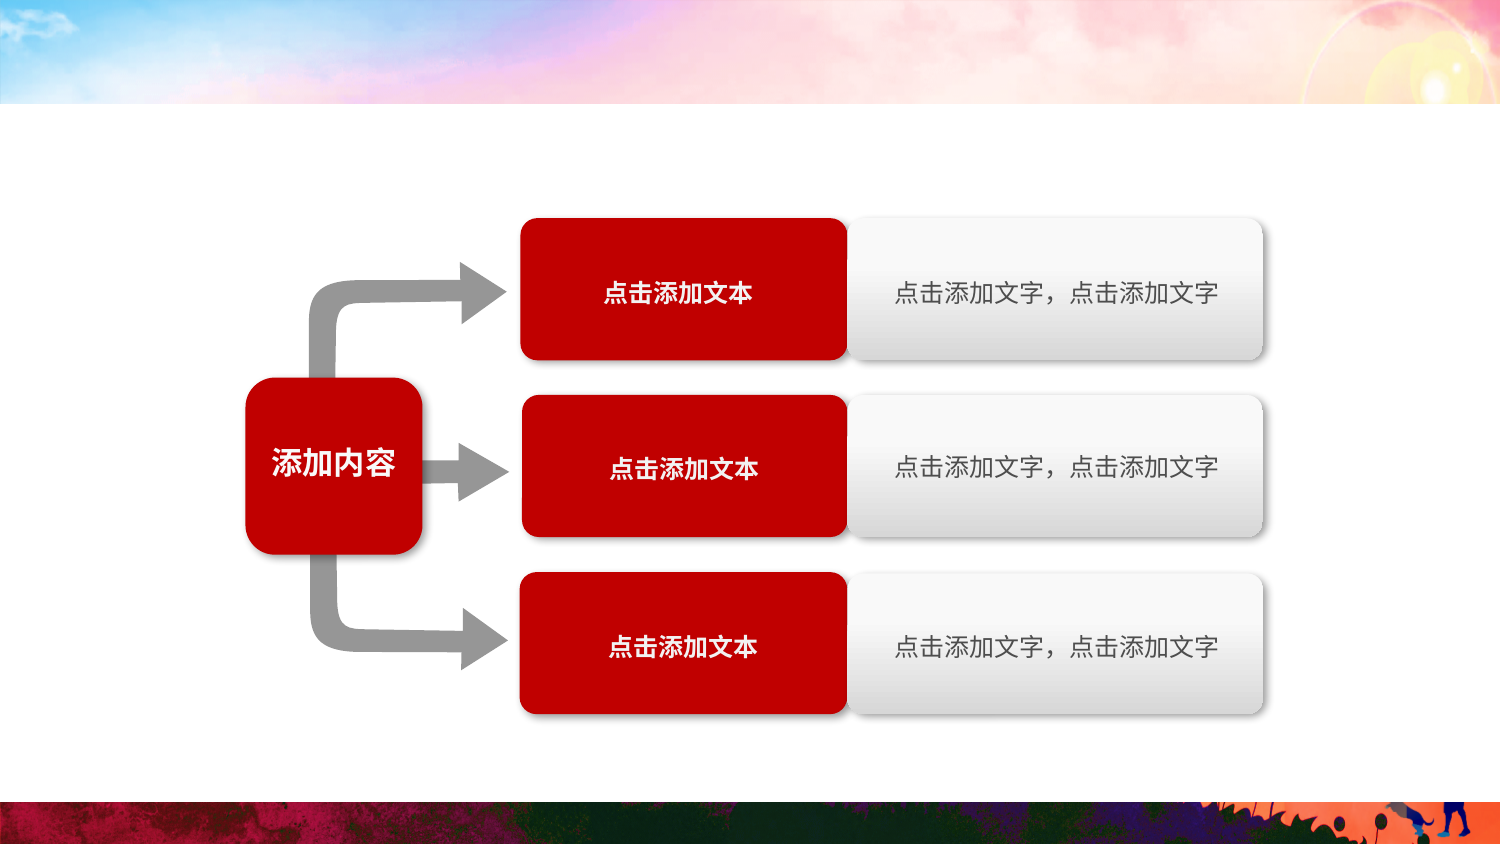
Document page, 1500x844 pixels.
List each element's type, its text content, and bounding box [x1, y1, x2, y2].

text_box [308, 261, 507, 375]
text_box 点击添加文本 [521, 394, 847, 538]
text_box 点击添加文本 [520, 218, 847, 361]
text_box 点击添加文字，点击添加文字 [847, 394, 1263, 538]
text_box 点击添加文字，点击添加文字 [847, 218, 1263, 361]
picture [0, 0, 1500, 104]
picture [0, 802, 1500, 844]
text_box 添加内容 [245, 377, 423, 555]
text_box 点击添加文字，点击添加文字 [847, 573, 1264, 715]
text_box [310, 565, 508, 671]
text_box [432, 442, 510, 502]
text_box 点击添加文本 [519, 572, 847, 715]
